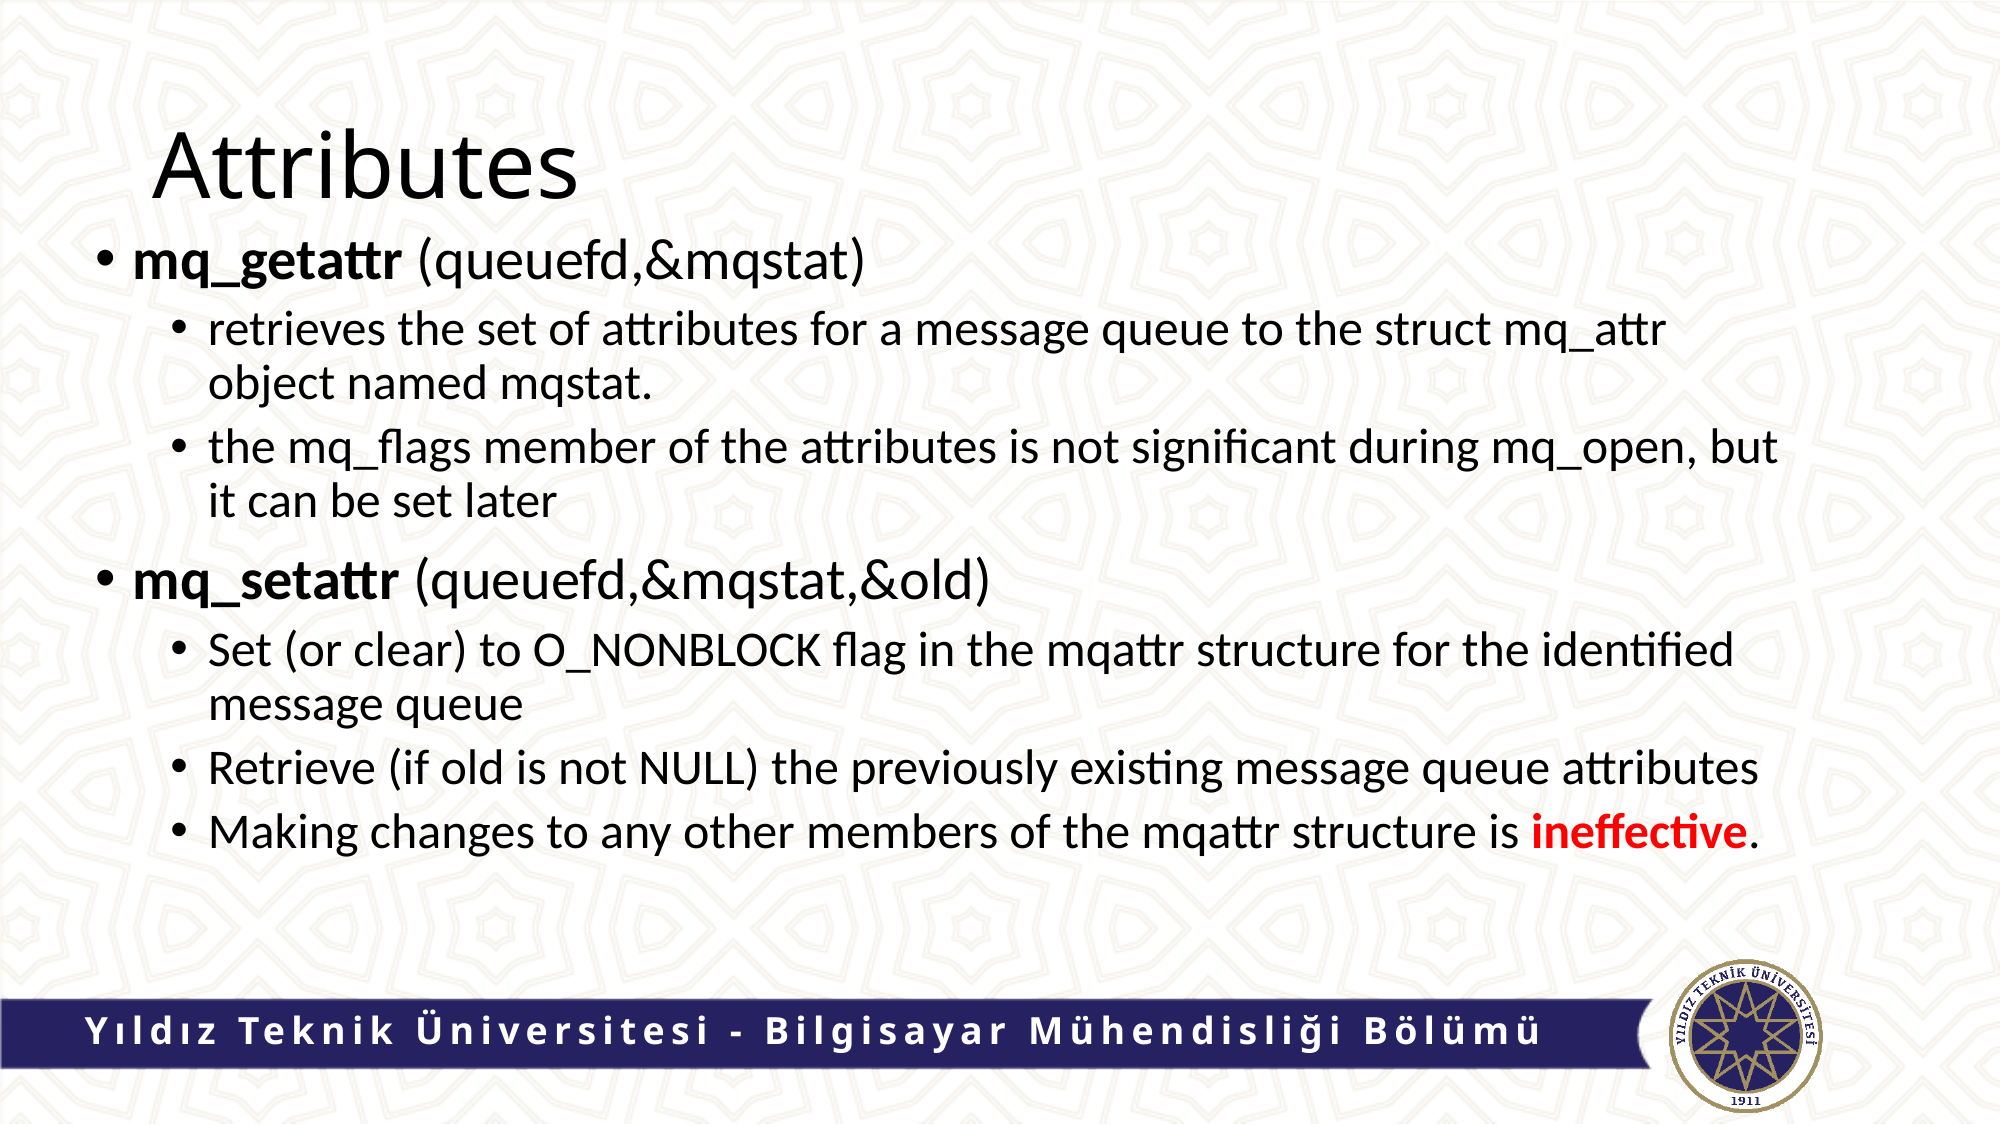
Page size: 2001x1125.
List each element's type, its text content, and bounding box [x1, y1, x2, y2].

footer Yıldız Teknik Üniversitesi - Bilgisayar Mühendisliği Bölümü [0, 997, 1628, 1069]
list mq_getattr (queuefd,&mqstat) retrieves the set of attributes for a message queue to the struct mq_attr object named mqstat. the mq_flags member of the attributes is not significant during mq_open, but it can be set later mq_setattr (queuefd,&mqstat,&old) Set (or clear) to O_NONBLOCK flag in the mqattr structure for the identified message queue Retrieve (if old is not NULL) the previously existing message queue attributes Making changes to any other members of the mqattr structure is ineffective. [80, 221, 1806, 904]
picture [0, 0, 2000, 1125]
title Attributes [137, 59, 1863, 278]
